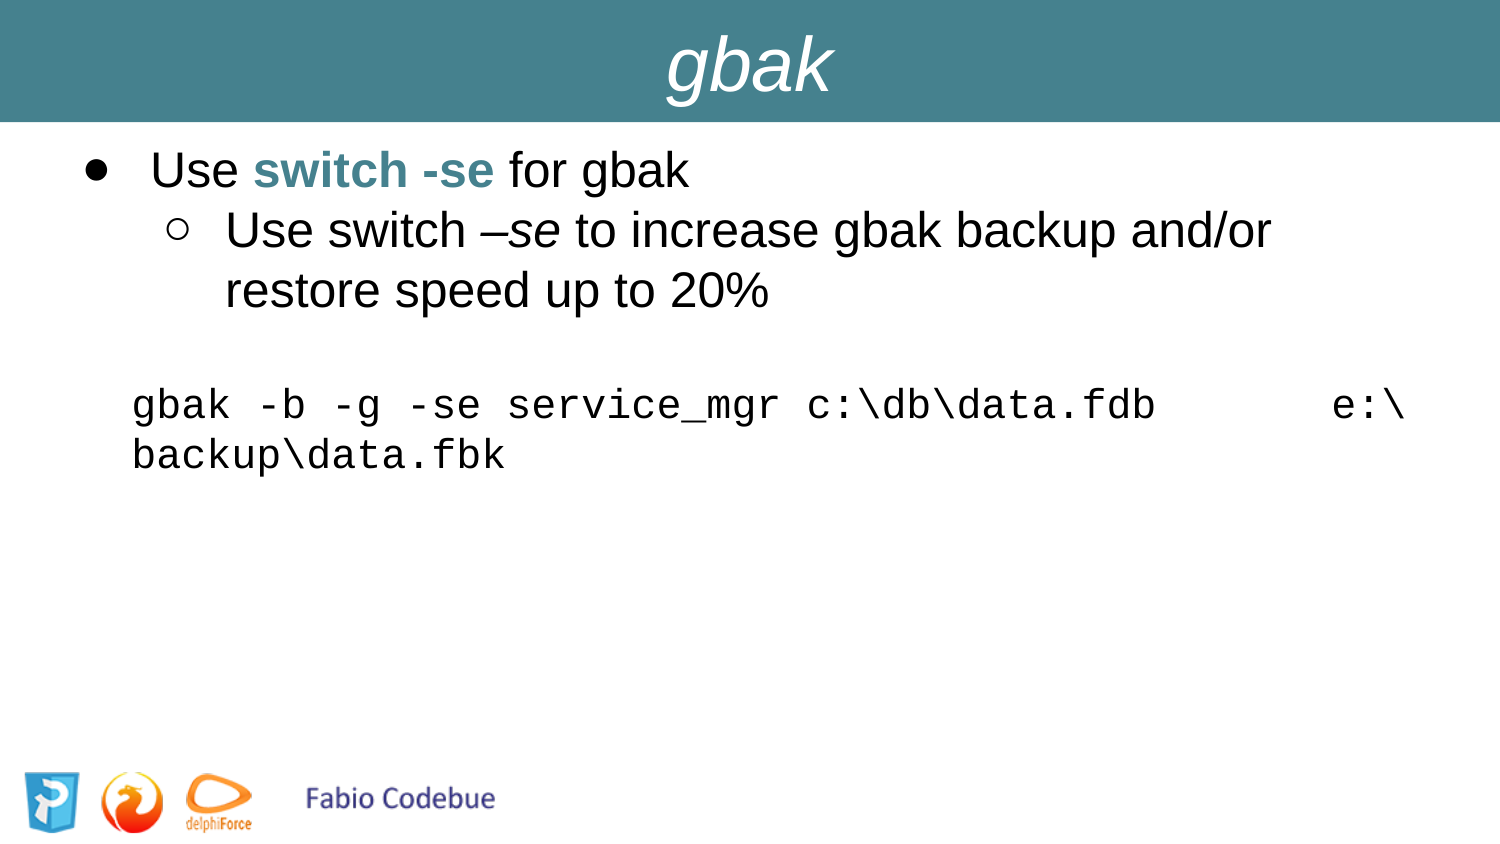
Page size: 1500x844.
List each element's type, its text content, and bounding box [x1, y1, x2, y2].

text_box gbak [0, 0, 1500, 123]
list Use switch -se for gbak Use switch –se to increase gbak backup and/or restore speed up to 20% gbak -b -g -se service_mgr c:\db\data.fdb e:\backup\data.fbk [60, 123, 1434, 738]
picture [0, 123, 1500, 844]
